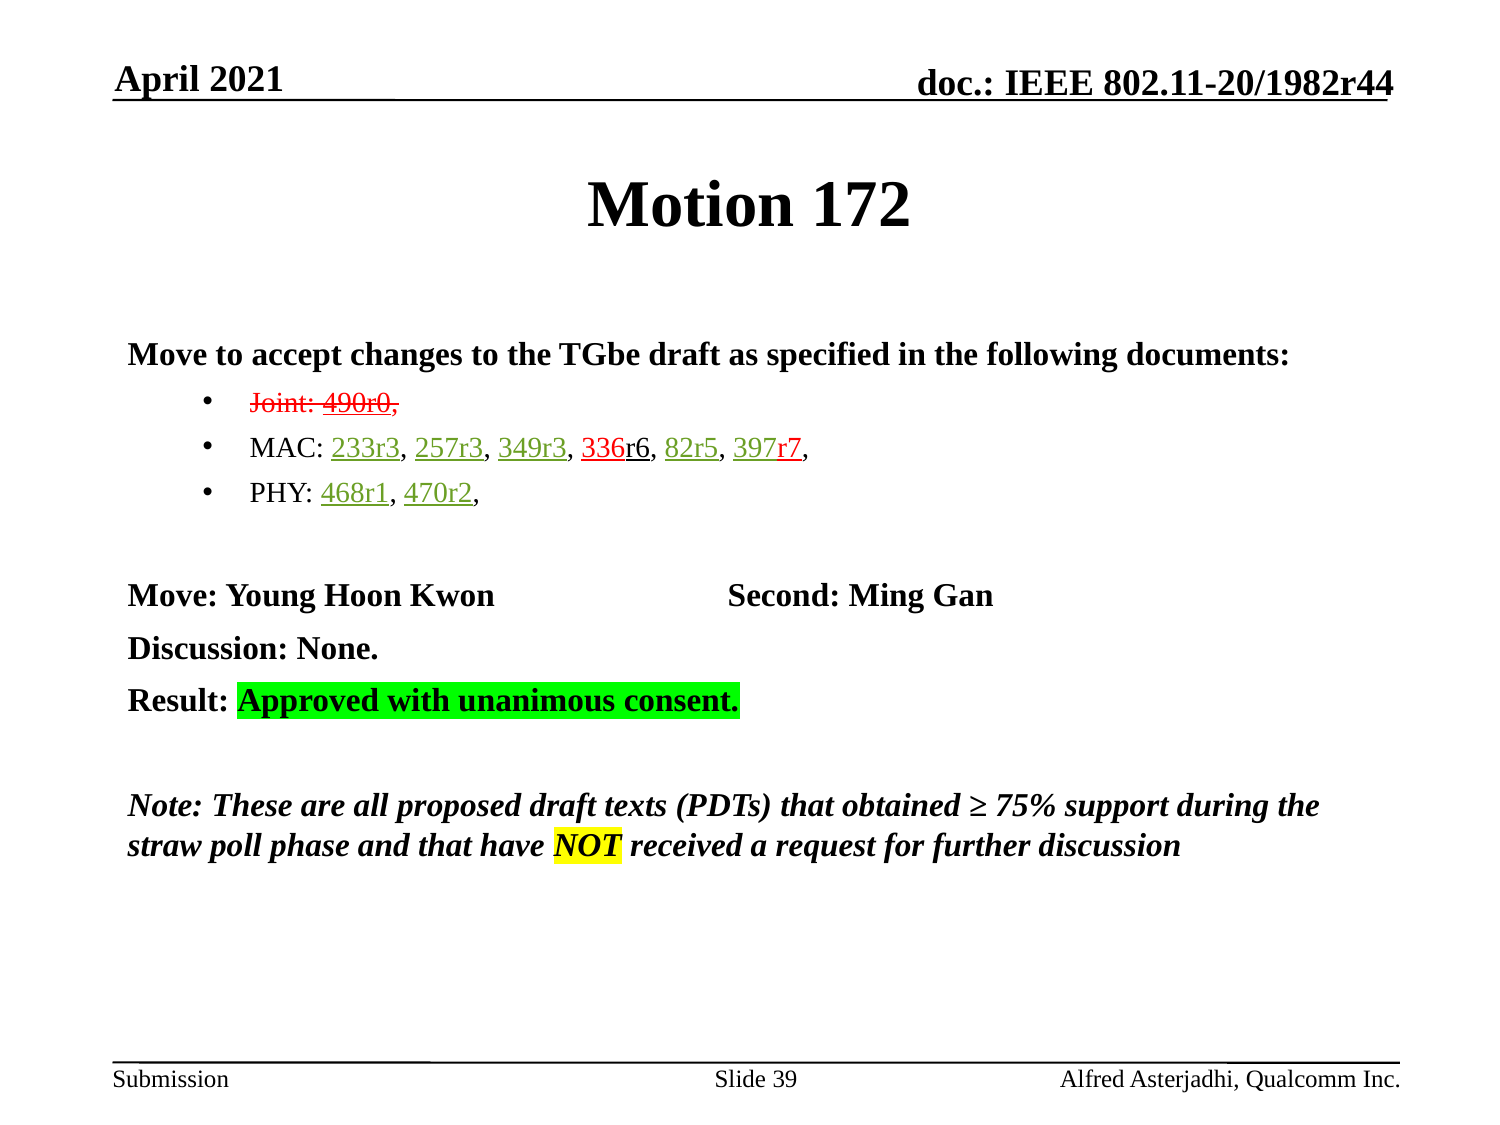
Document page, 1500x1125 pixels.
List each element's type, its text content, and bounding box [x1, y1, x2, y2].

slide_number Slide 39 [712, 1061, 800, 1123]
footer Alfred Asterjadhi, Qualcomm Inc. [878, 1061, 1402, 1093]
list Move to accept changes to the TGbe draft as specified in the following documents: Joint: 490r0, MAC: 233r3, 257r3, 349r3, 336r6, 82r5, 397r7, PHY: 468r1, 470r2, Move: Young Hoon Kwon Second: Ming Gan Discussion: None. Result: Approved with unanimous consent. Note: These are all proposed draft texts (PDTs) that obtained ≥ 75% support during the straw poll phase and that have NOT received a request for further discussion [112, 324, 1388, 1000]
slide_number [114, 54, 423, 100]
title Motion 172 [112, 112, 1388, 288]
